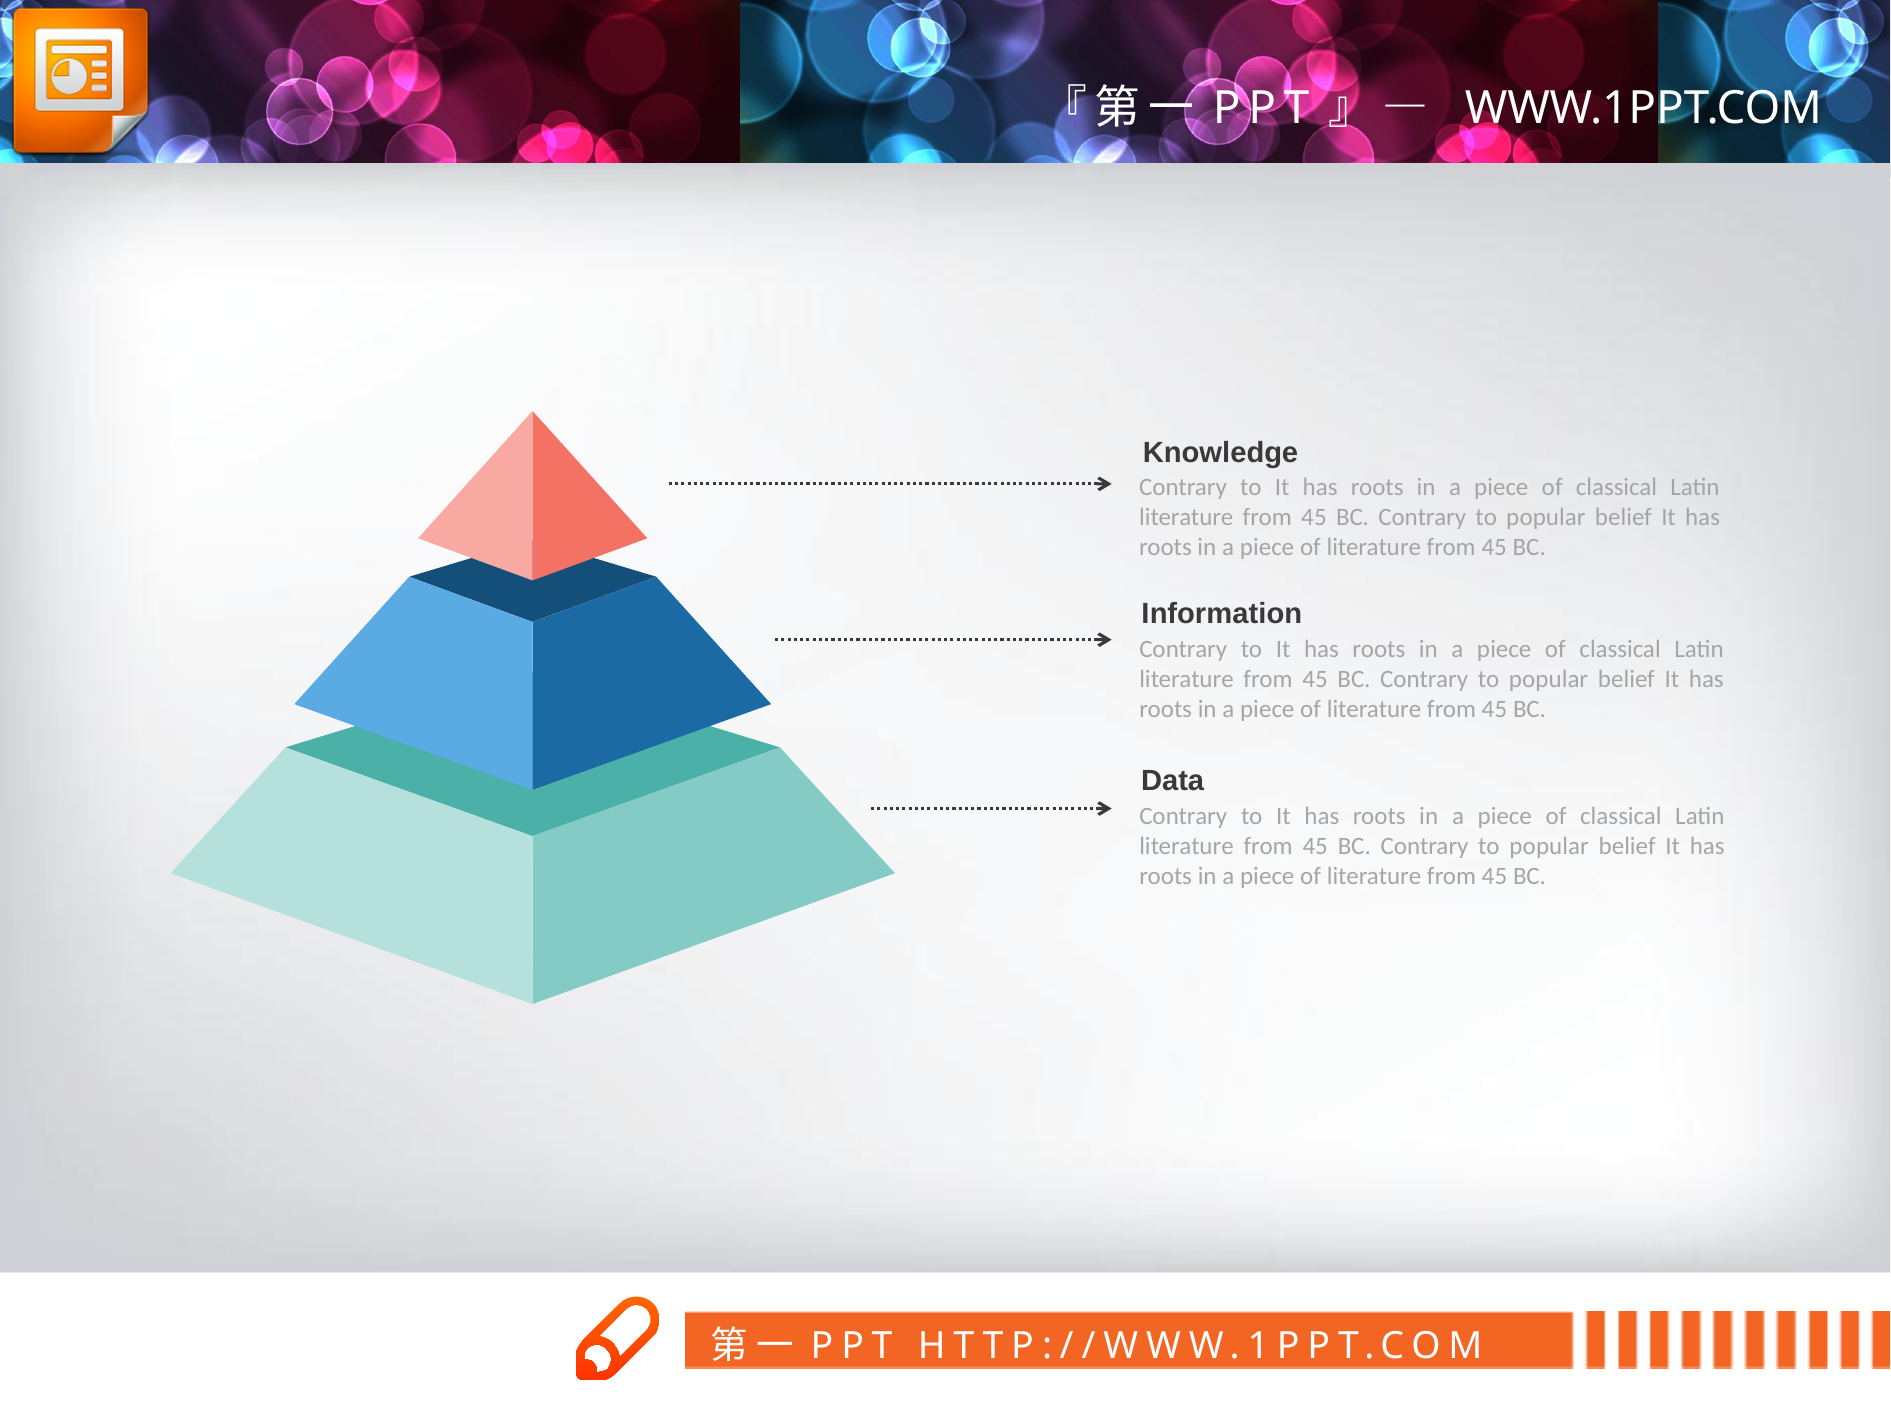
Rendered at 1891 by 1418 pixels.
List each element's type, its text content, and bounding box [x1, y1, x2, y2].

text_box Information [1126, 586, 1318, 625]
text_box Knowledge [1128, 425, 1314, 462]
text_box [417, 410, 648, 581]
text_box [170, 671, 896, 1005]
text_box Contrary to It has roots in a piece of classical Latin literature from 45 BC. Contrary to popular belief It has roots in a piece of literature from 45 BC. [1124, 625, 1740, 730]
picture [685, 1311, 1891, 1369]
picture [0, 0, 1891, 1275]
text_box Data [1126, 754, 1220, 792]
text_box Contrary to It has roots in a piece of classical Latin literature from 45 BC. Contrary to popular belief It has roots in a piece of literature from 45 BC. [1124, 462, 1736, 568]
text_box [294, 539, 772, 791]
text_box Contrary to It has roots in a piece of classical Latin literature from 45 BC. Contrary to popular belief It has roots in a piece of literature from 45 BC. [1124, 792, 1741, 897]
